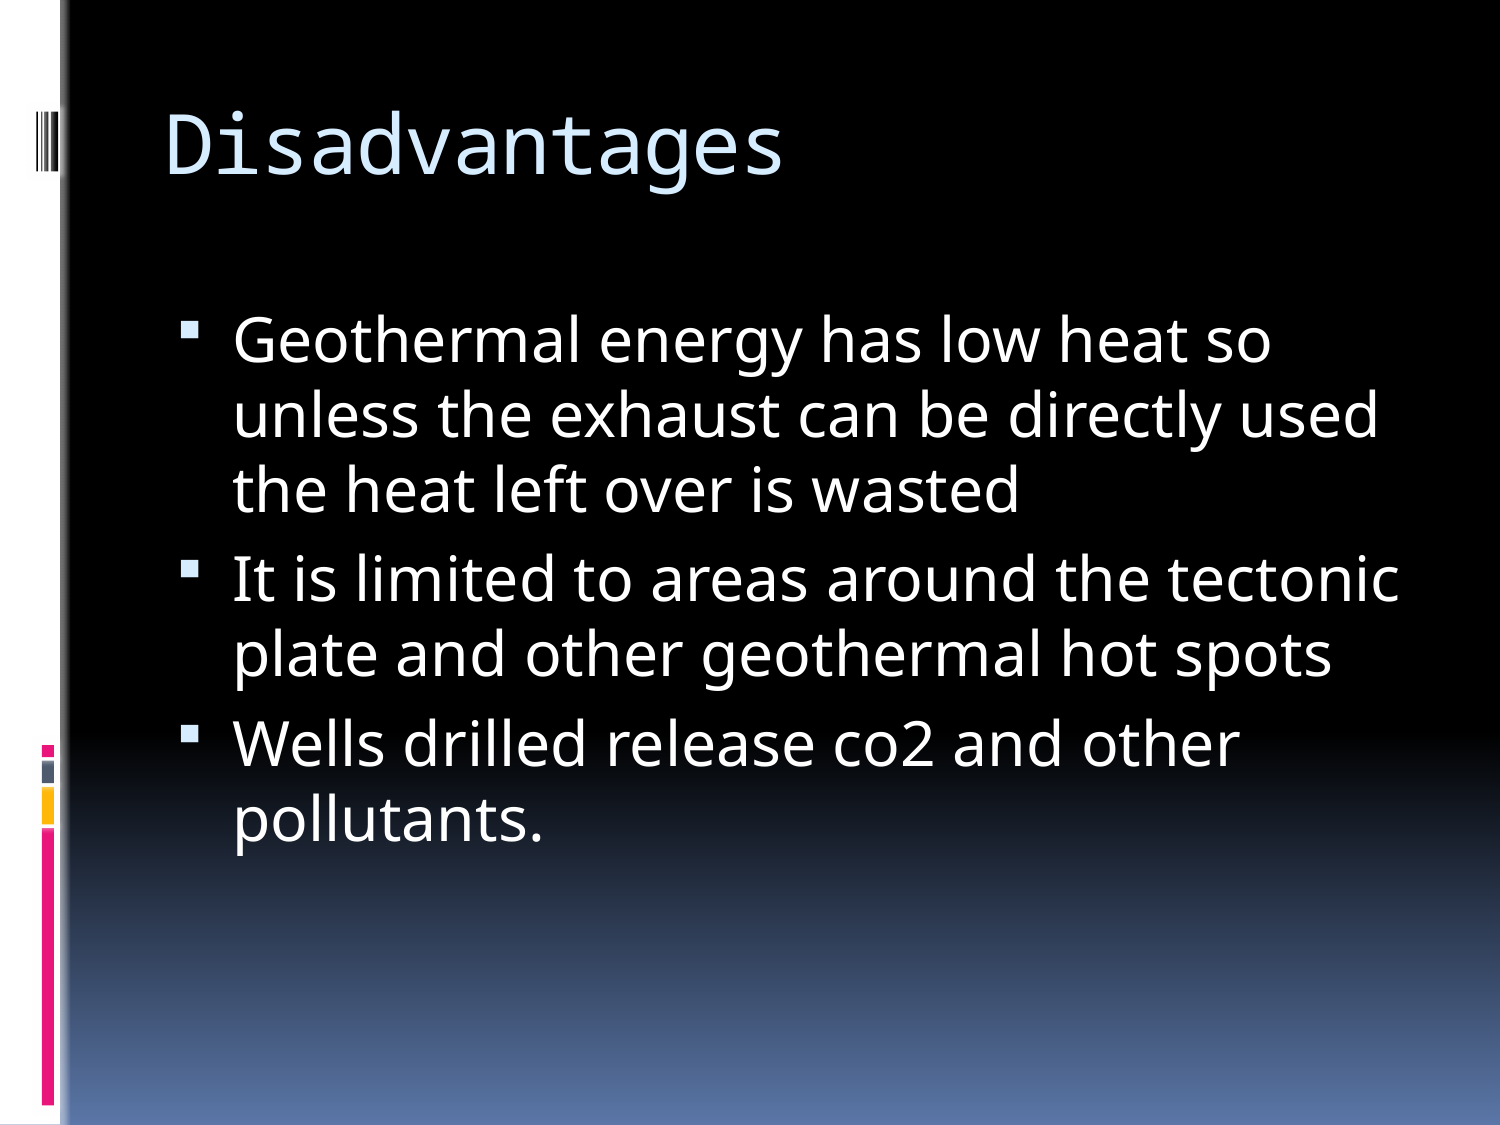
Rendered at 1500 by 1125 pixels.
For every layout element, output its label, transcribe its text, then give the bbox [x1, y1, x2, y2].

list Geothermal energy has low heat so unless the exhaust can be directly used the heat left over is wasted It is limited to areas around the tectonic plate and other geothermal hot spots Wells drilled release co2 and other pollutants. [150, 292, 1425, 1043]
title Disadvantages [150, 83, 1425, 234]
